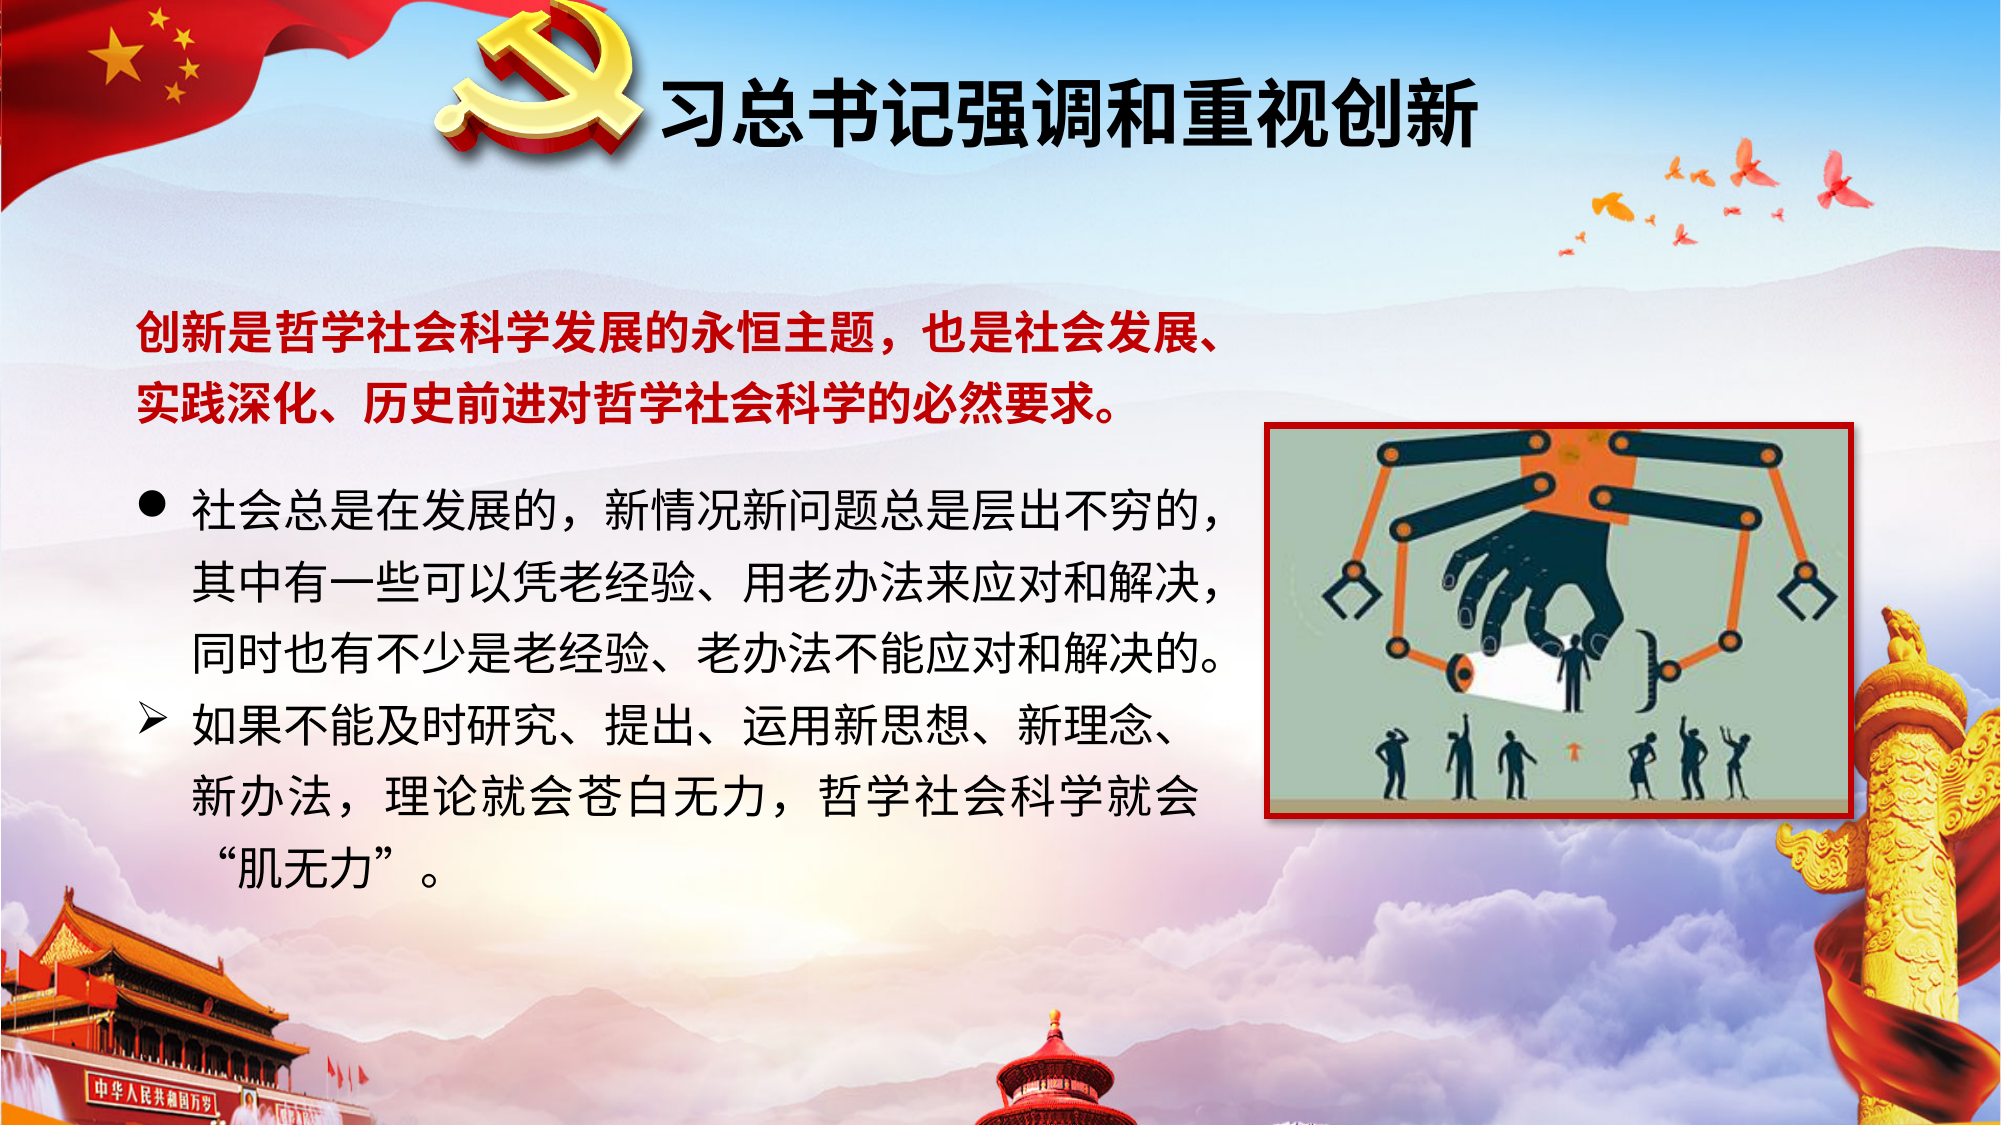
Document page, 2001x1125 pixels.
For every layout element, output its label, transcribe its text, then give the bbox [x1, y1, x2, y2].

text_box 习总书记强调和重视创新 [662, 58, 1496, 164]
text_box 创新是哲学社会科学发展的永恒主题，也是社会发展、实践深化、历史前进对哲学社会科学的必然要求。 社会总是在发展的，新情况新问题总是层出不穷的，其中有一些可以凭老经验、用老办法来应对和解决，同时也有不少是老经验、老办法不能应对和解决的。 如果不能及时研究、提出、运用新思想、新理念、新办法，理论就会苍白无力，哲学社会科学就会“肌无力”。 [120, 279, 1216, 902]
picture [0, 0, 2001, 1125]
